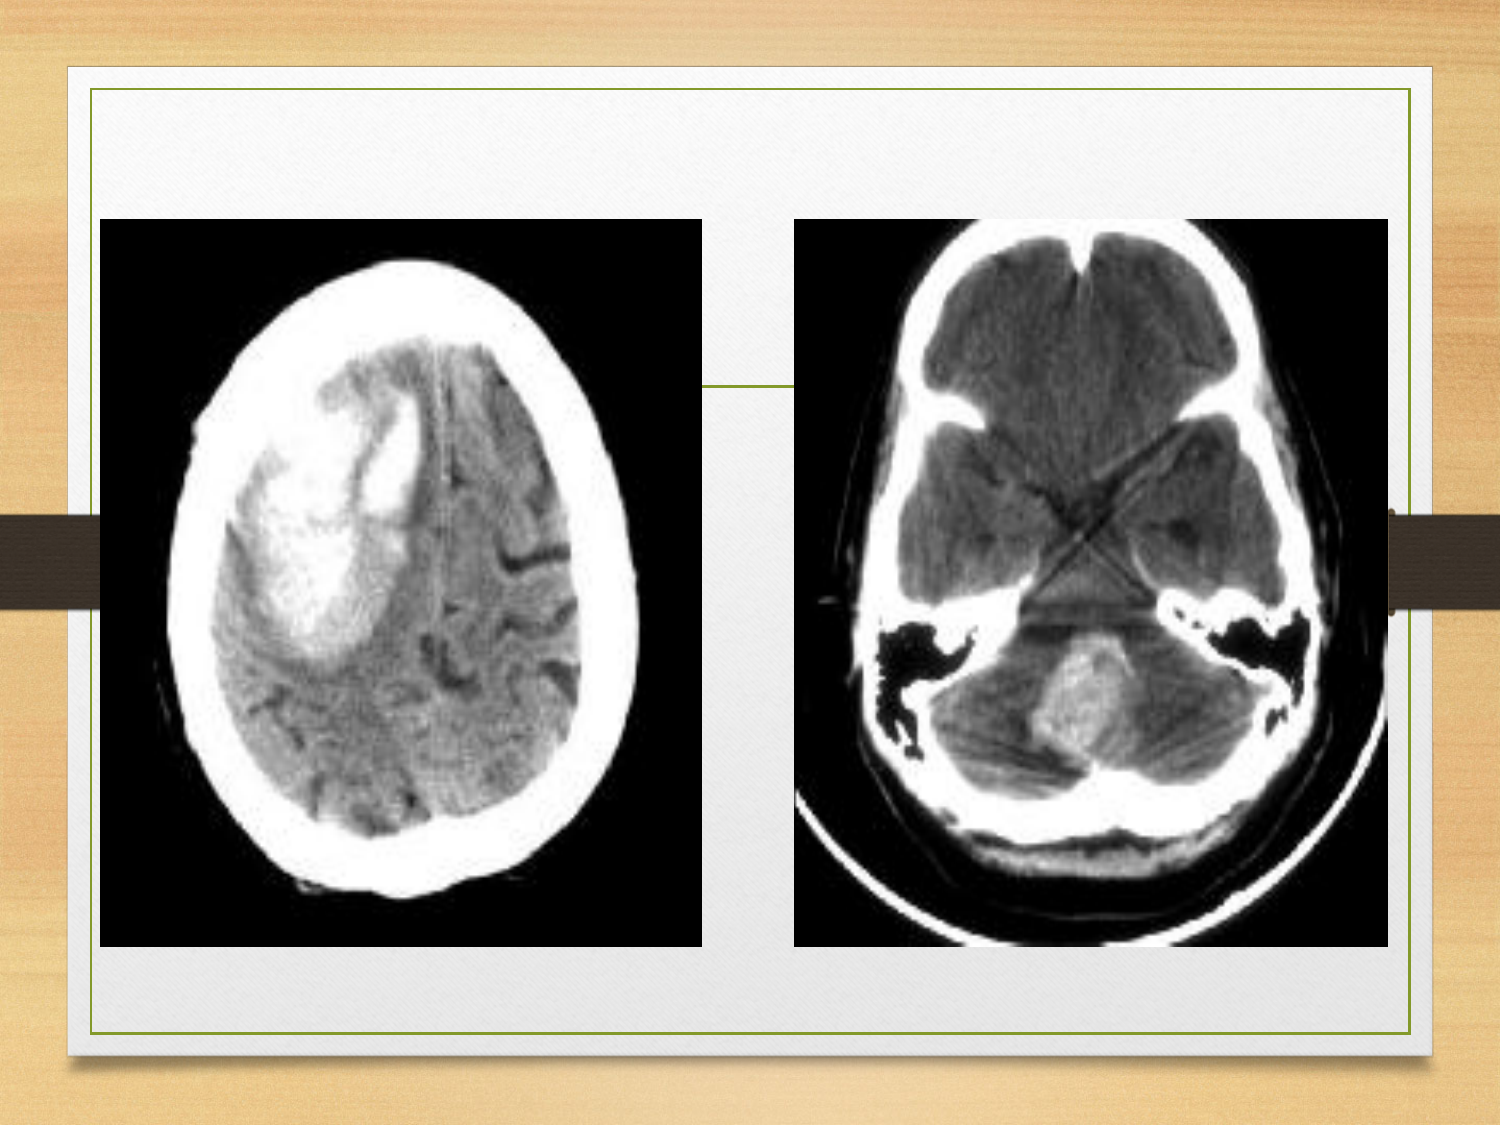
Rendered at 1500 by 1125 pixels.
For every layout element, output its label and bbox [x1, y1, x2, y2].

list [99, 219, 702, 948]
list [794, 219, 1388, 948]
picture [0, 0, 1500, 1125]
